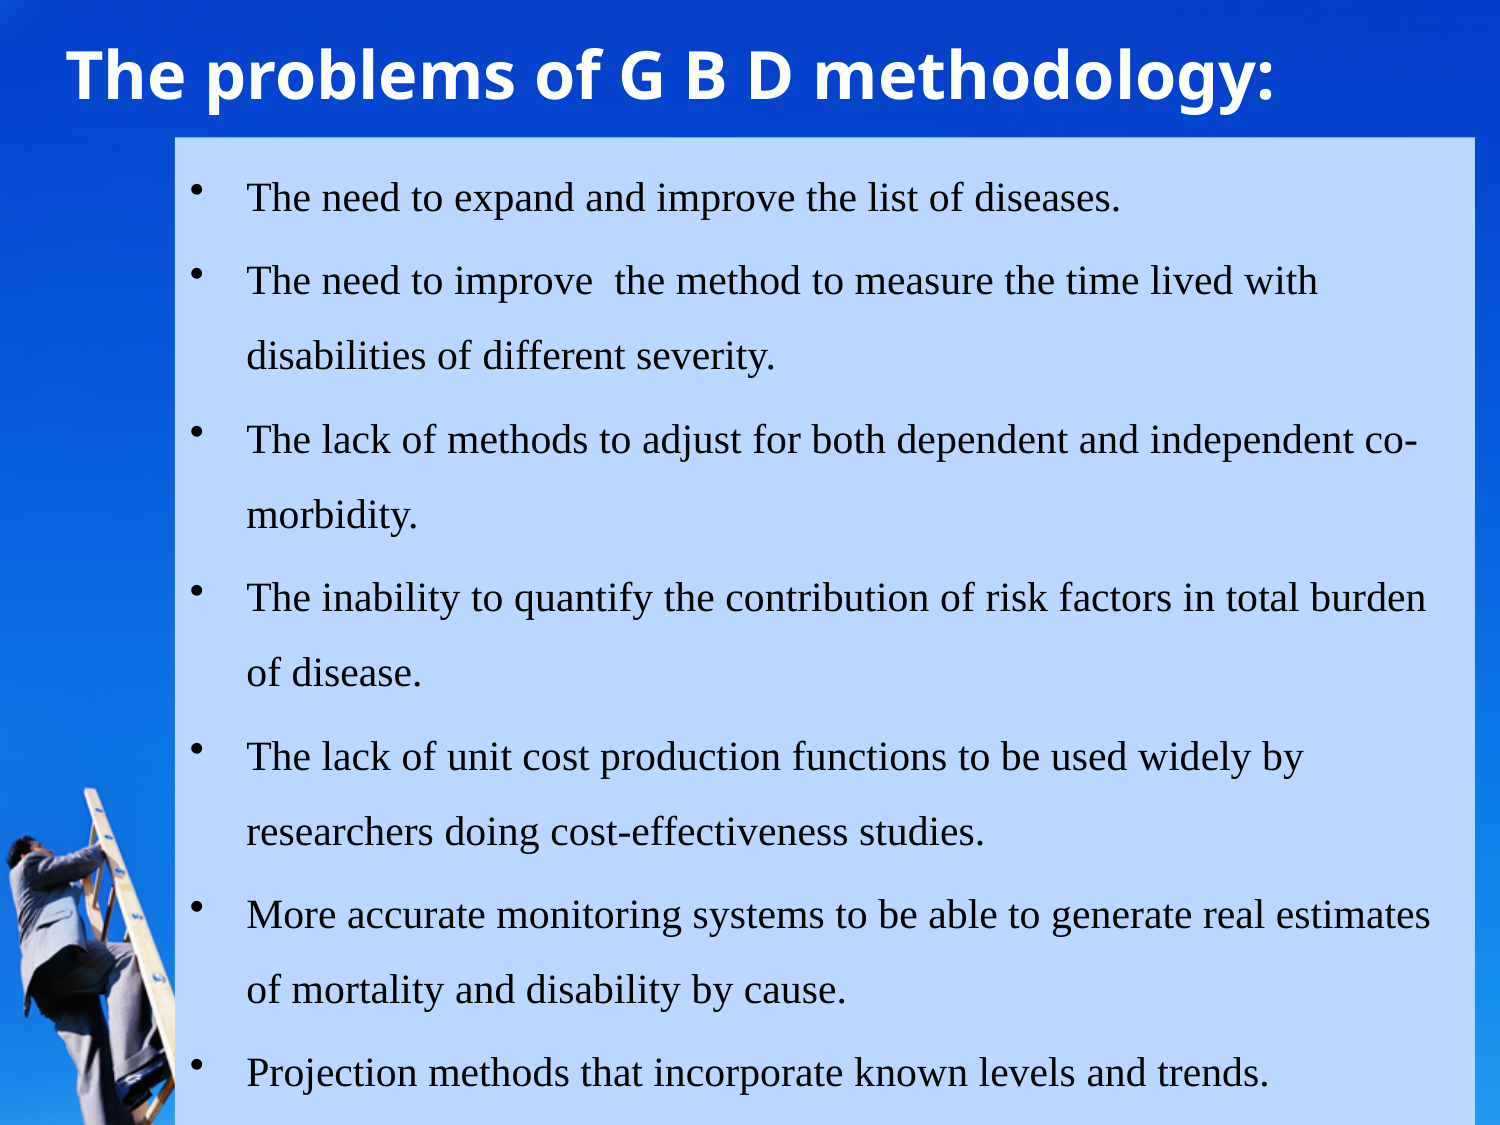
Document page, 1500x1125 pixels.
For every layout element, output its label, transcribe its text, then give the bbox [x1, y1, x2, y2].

title The problems of G B D methodology: [49, 62, 1451, 163]
picture [0, 0, 1500, 1125]
list The need to expand and improve the list of diseases. The need to improve the method to measure the time lived with disabilities of different severity. The lack of methods to adjust for both dependent and independent co-morbidity. The inability to quantify the contribution of risk factors in total burden of disease. The lack of unit cost production functions to be used widely by researchers doing cost-effectiveness studies. More accurate monitoring systems to be able to generate real estimates of mortality and disability by cause. Projection methods that incorporate known levels and trends. [174, 137, 1476, 1125]
